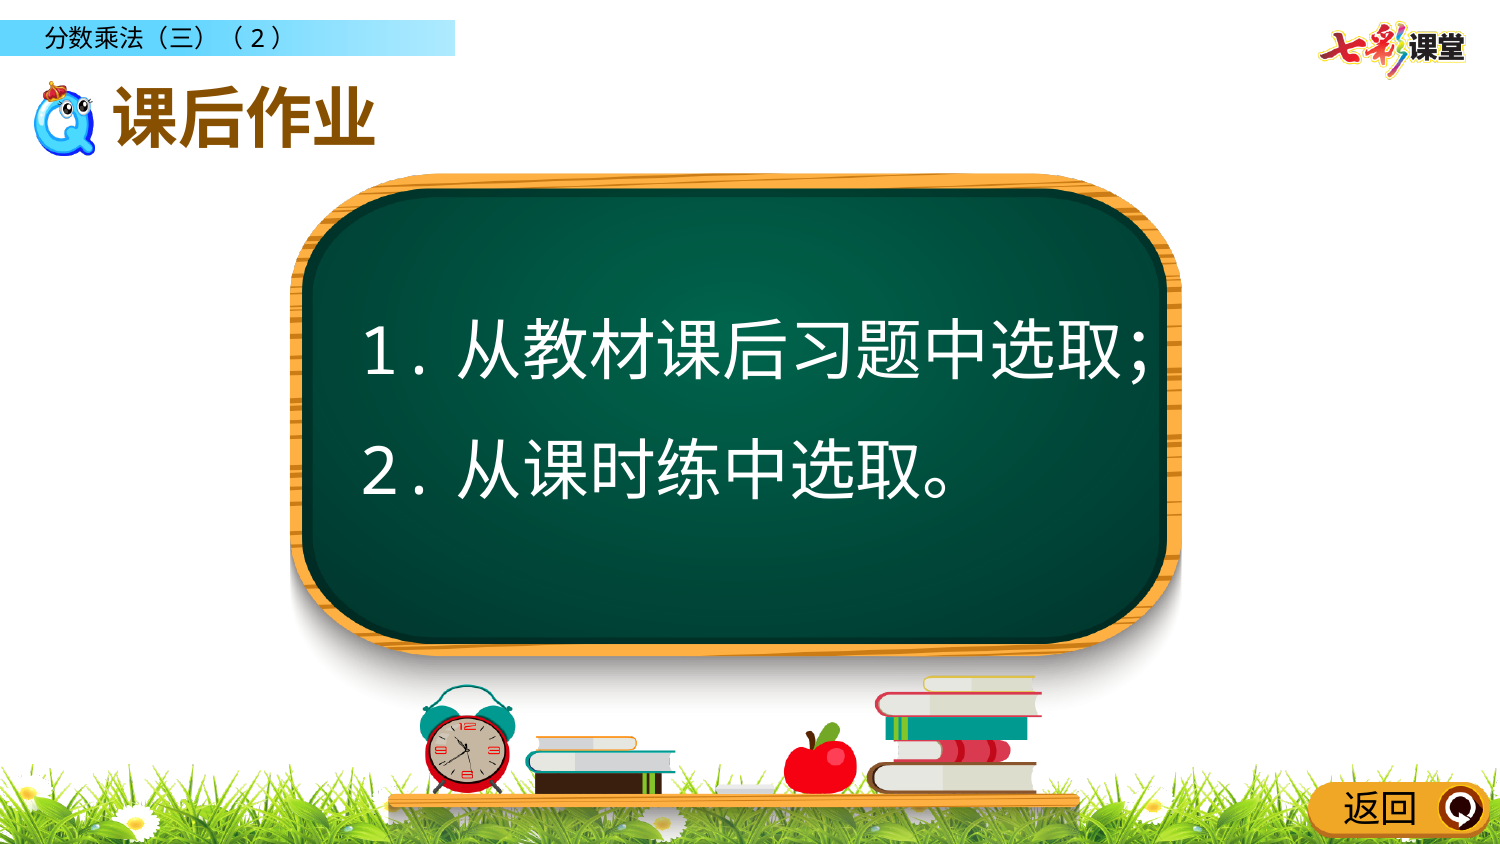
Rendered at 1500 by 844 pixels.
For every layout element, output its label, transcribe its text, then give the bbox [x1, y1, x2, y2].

picture [1316, 20, 1468, 80]
text_box 课后作业 [100, 69, 404, 161]
picture [0, 173, 1500, 844]
picture [34, 80, 96, 157]
